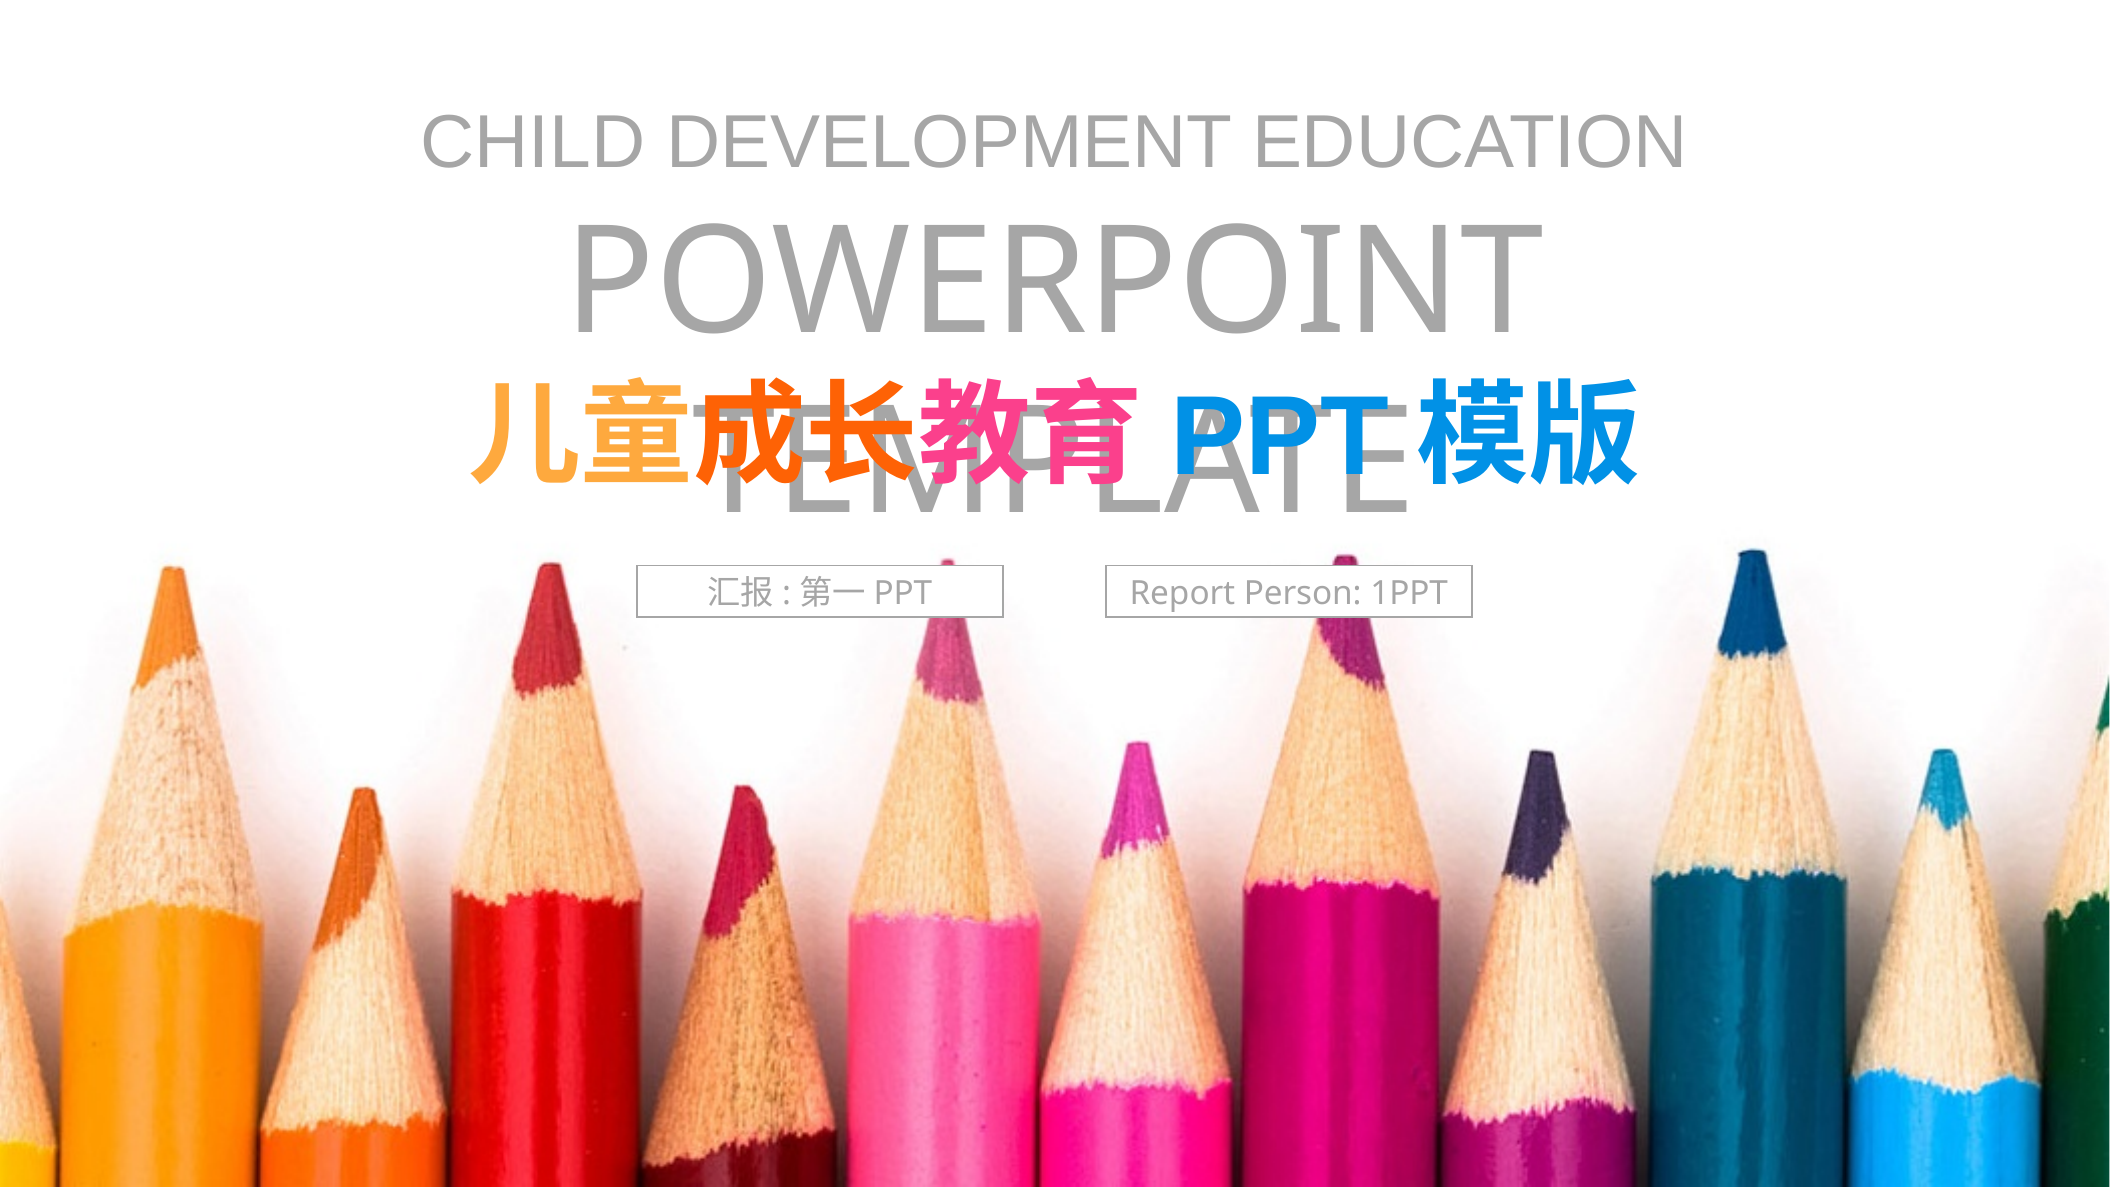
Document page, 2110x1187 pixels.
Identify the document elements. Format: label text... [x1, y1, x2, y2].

text_box Child development education powerpoint template [365, 92, 1744, 543]
text_box 儿童成长教育PPT模版 [415, 362, 1694, 498]
text_box [0, 0, 2110, 1187]
text_box Report Person: 1PPT [1105, 565, 1472, 617]
text_box 汇报:第一PPT [636, 565, 1003, 617]
